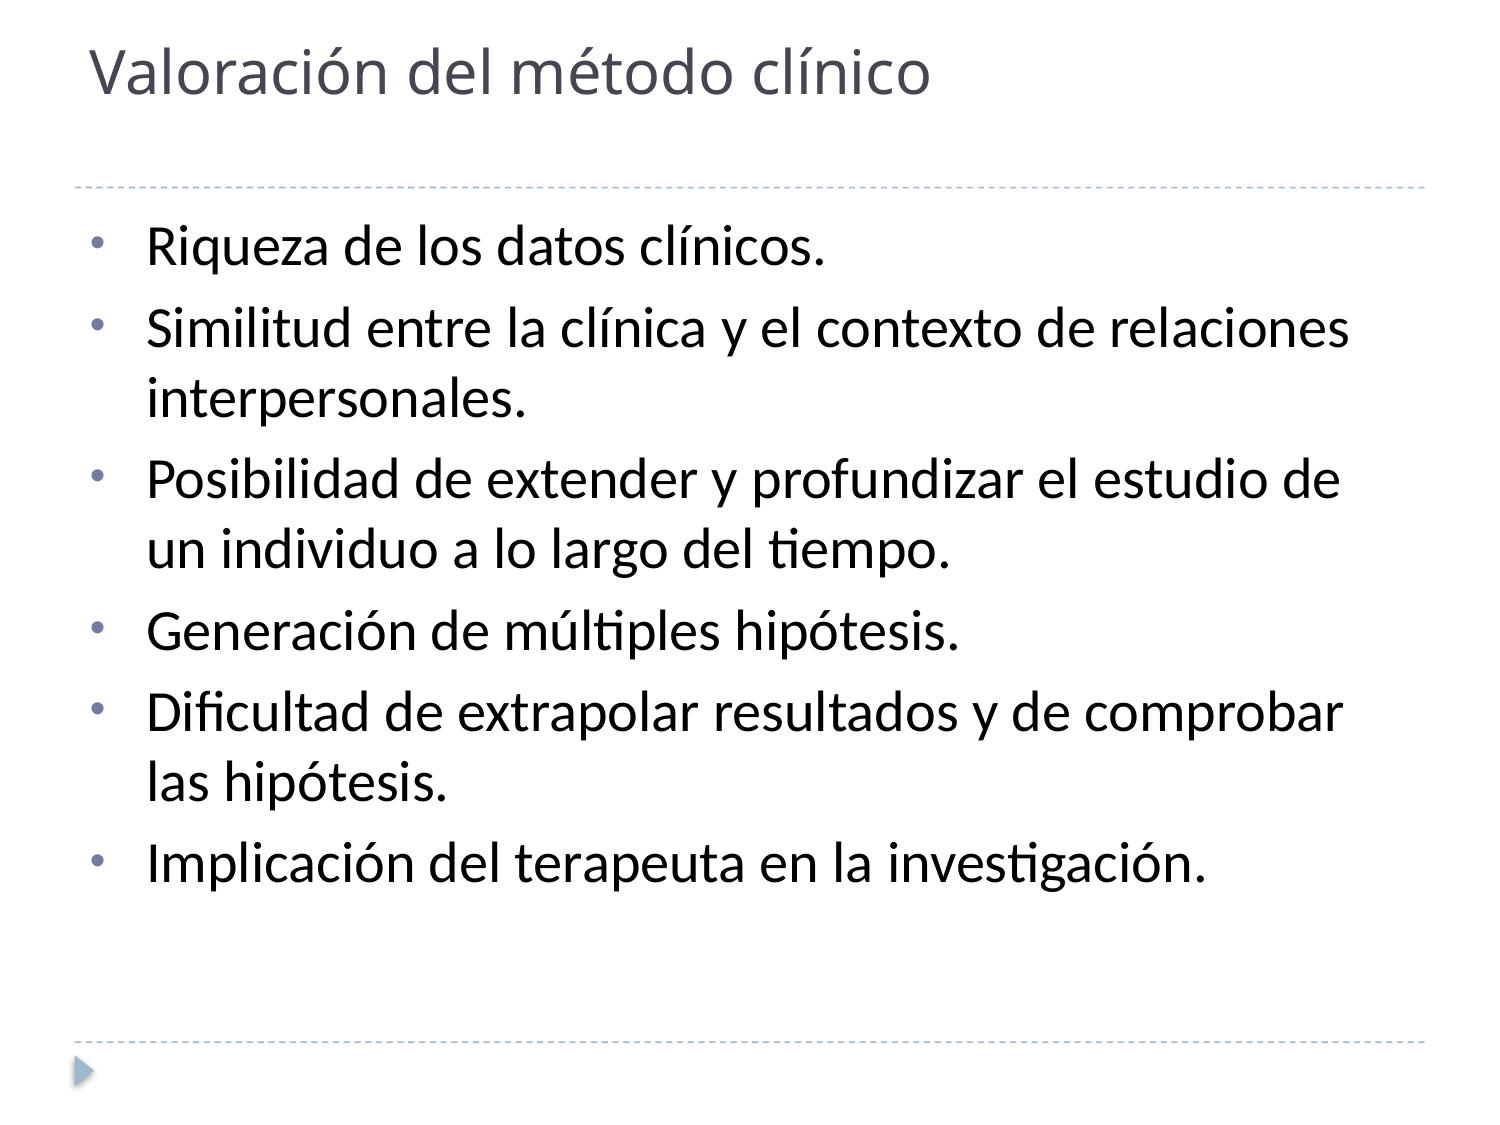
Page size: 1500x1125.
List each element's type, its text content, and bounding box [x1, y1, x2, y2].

title Valoración del método clínico [75, 24, 1425, 188]
list Riqueza de los datos clínicos. Similitud entre la clínica y el contexto de relaciones interpersonales. Posibilidad de extender y profundizar el estudio de un individuo a lo largo del tiempo. Generación de múltiples hipótesis. Dificultad de extrapolar resultados y de comprobar las hipótesis. Implicación del terapeuta en la investigación. [75, 200, 1425, 1010]
